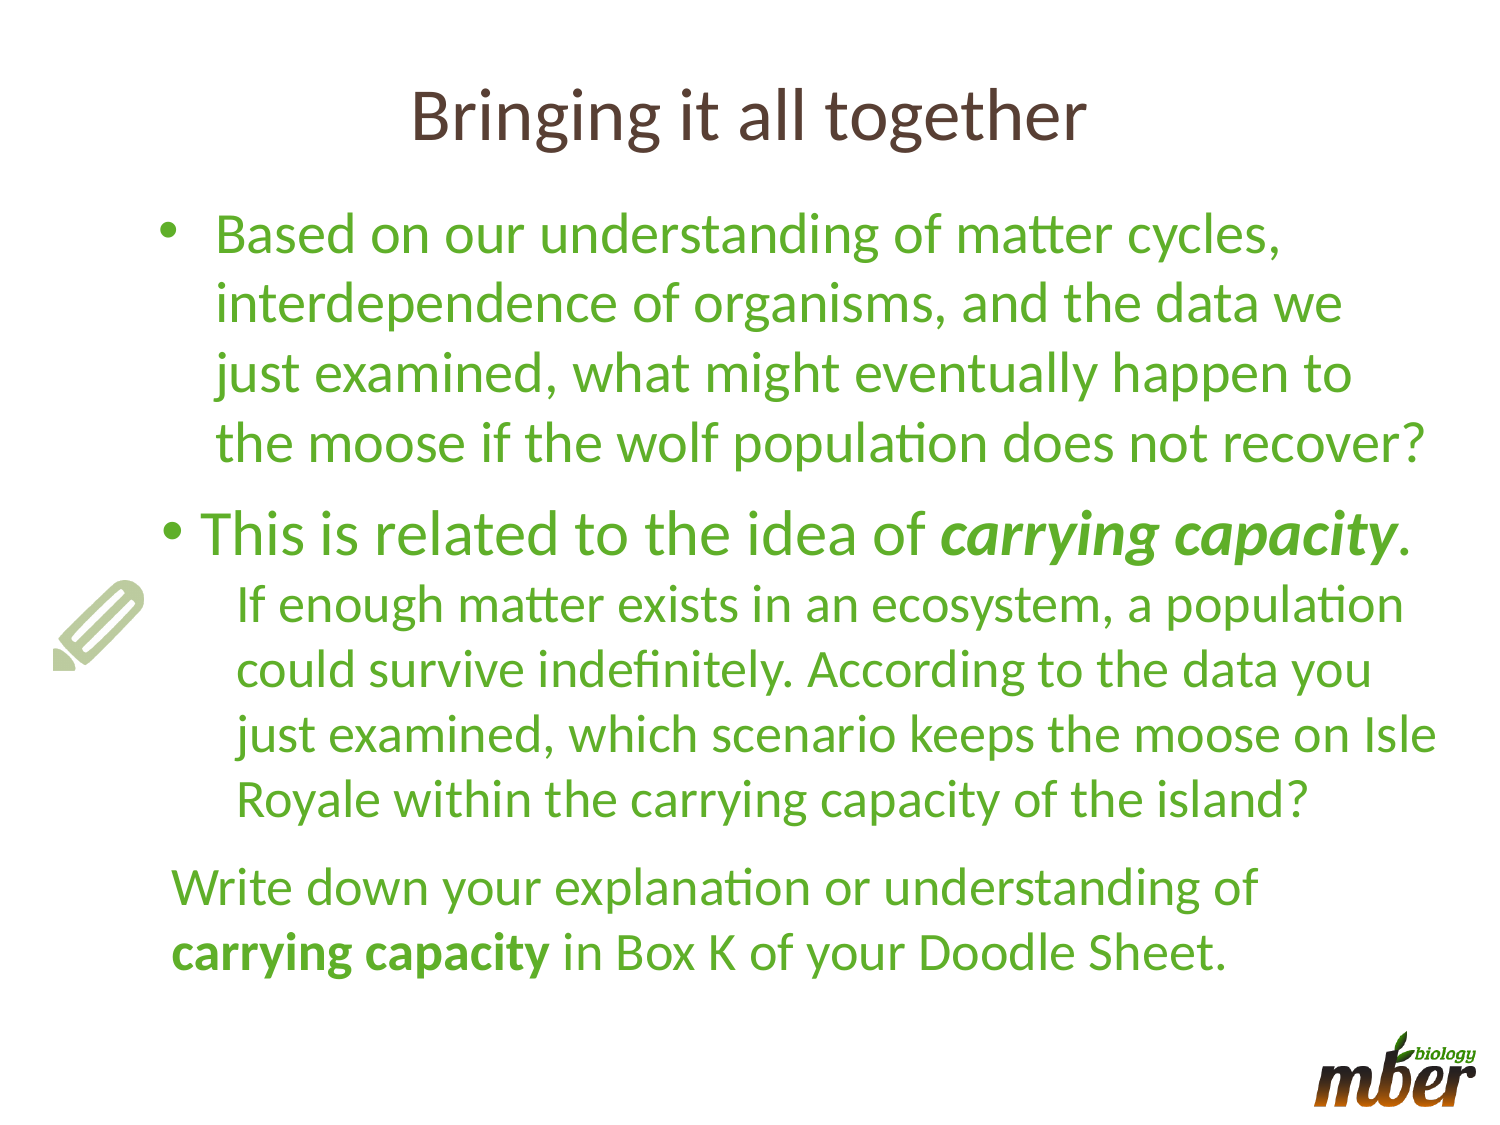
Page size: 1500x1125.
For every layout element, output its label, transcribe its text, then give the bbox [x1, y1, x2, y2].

text_box Write down your explanation or understanding of carrying capacity in Box K of your Doodle Sheet. [156, 844, 1282, 989]
list Based on our understanding of matter cycles, interdependence of organisms, and the data we just examined, what might eventually happen to the moose if the wolf population does not recover? [143, 187, 1449, 580]
picture [1314, 1030, 1476, 1107]
text_box This is related to the idea of carrying capacity. If enough matter exists in an ecosystem, a population could survive indefinitely. According to the data you just examined, which scenario keeps the moose on Isle Royale within the carrying capacity of the island? [146, 483, 1467, 836]
picture [53, 580, 144, 672]
title Bringing it all together [75, 45, 1425, 177]
